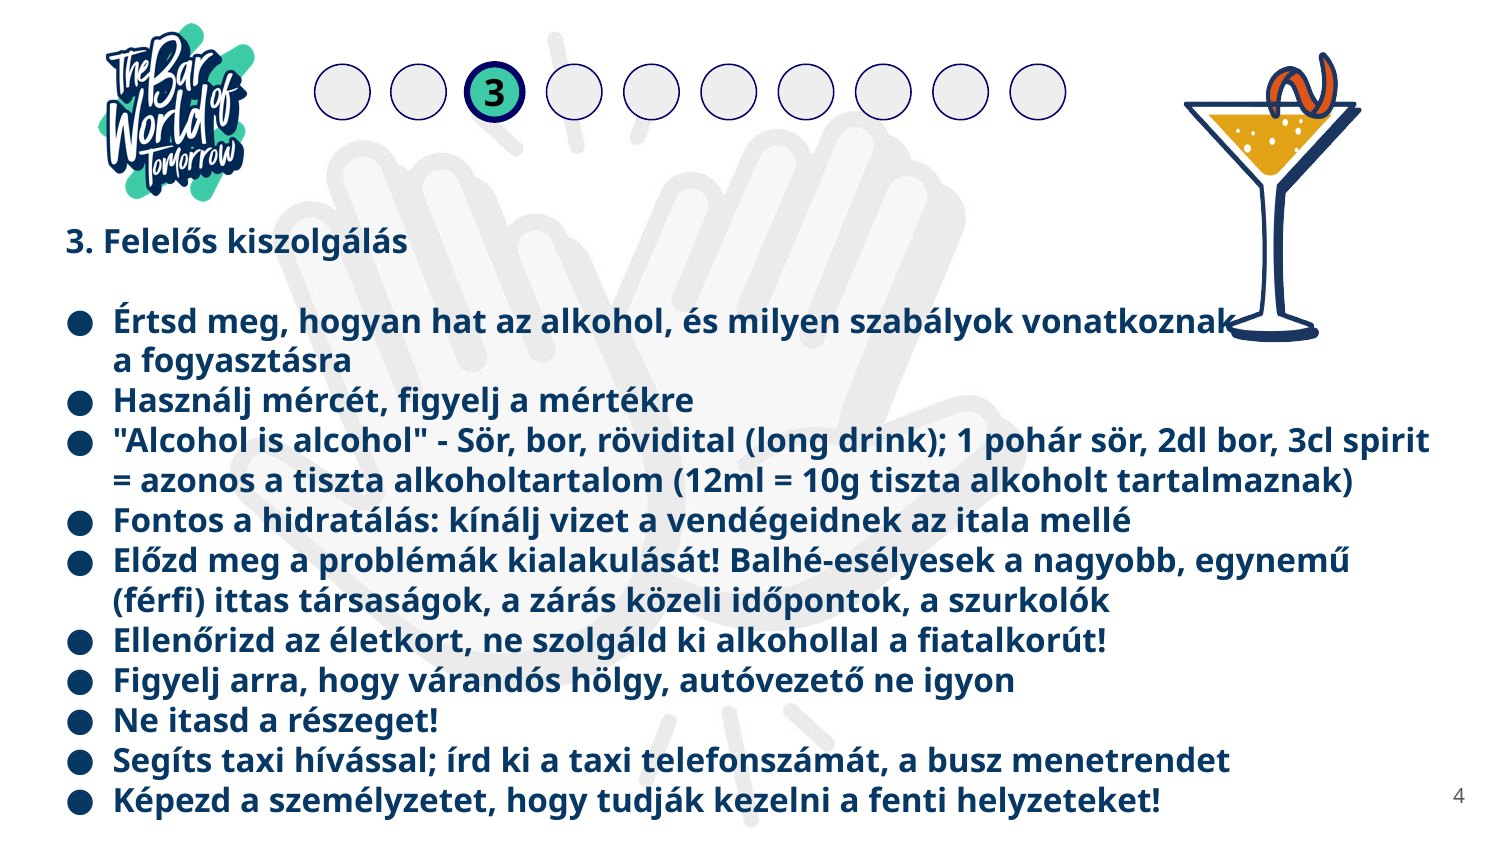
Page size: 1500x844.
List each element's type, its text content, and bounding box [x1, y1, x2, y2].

text_box [314, 64, 371, 120]
picture [98, 17, 1039, 204]
slide_number 4 [1449, 764, 1480, 830]
text_box [855, 64, 912, 120]
picture [1146, 50, 1393, 346]
text_box [546, 64, 602, 120]
text_box [1010, 64, 1066, 120]
text_box [701, 64, 757, 120]
text_box [778, 64, 834, 120]
text_box [932, 64, 989, 120]
text_box [390, 64, 447, 120]
subtitle 3. Felelős kiszolgálás Értsd meg, hogyan hat az alkohol, és milyen szabályok vonatkoznak a fogyasztásra Használj mércét, figyelj a mértékre "Alcohol is alcohol" - Sör, bor, rövidital (long drink); 1 pohár sör, 2dl bor, 3cl spirit = azonos a tiszta alkoholtartalom (12ml = 10g tiszta alkoholt tartalmaznak) Fontos a hidratálás: kínálj vizet a vendégeidnek az itala mellé Előzd meg a problémák kialakulását! Balhé-esélyesek a nagyobb, egynemű (férfi) ittas társaságok, a zárás közeli időpontok, a szurkolók Ellenőrizd az életkort, ne szolgáld ki alkohollal a fiatalkorút! Figyelj arra, hogy várandós hölgy, autóvezető ne igyon Ne itasd a részeget! Segíts taxi hívással; írd ki a taxi telefonszámát, a busz menetrendet Képezd a személyzetet, hogy tudják kezelni a fenti helyzeteket! [50, 204, 1449, 844]
text_box 3 [466, 64, 523, 120]
text_box [623, 64, 680, 120]
